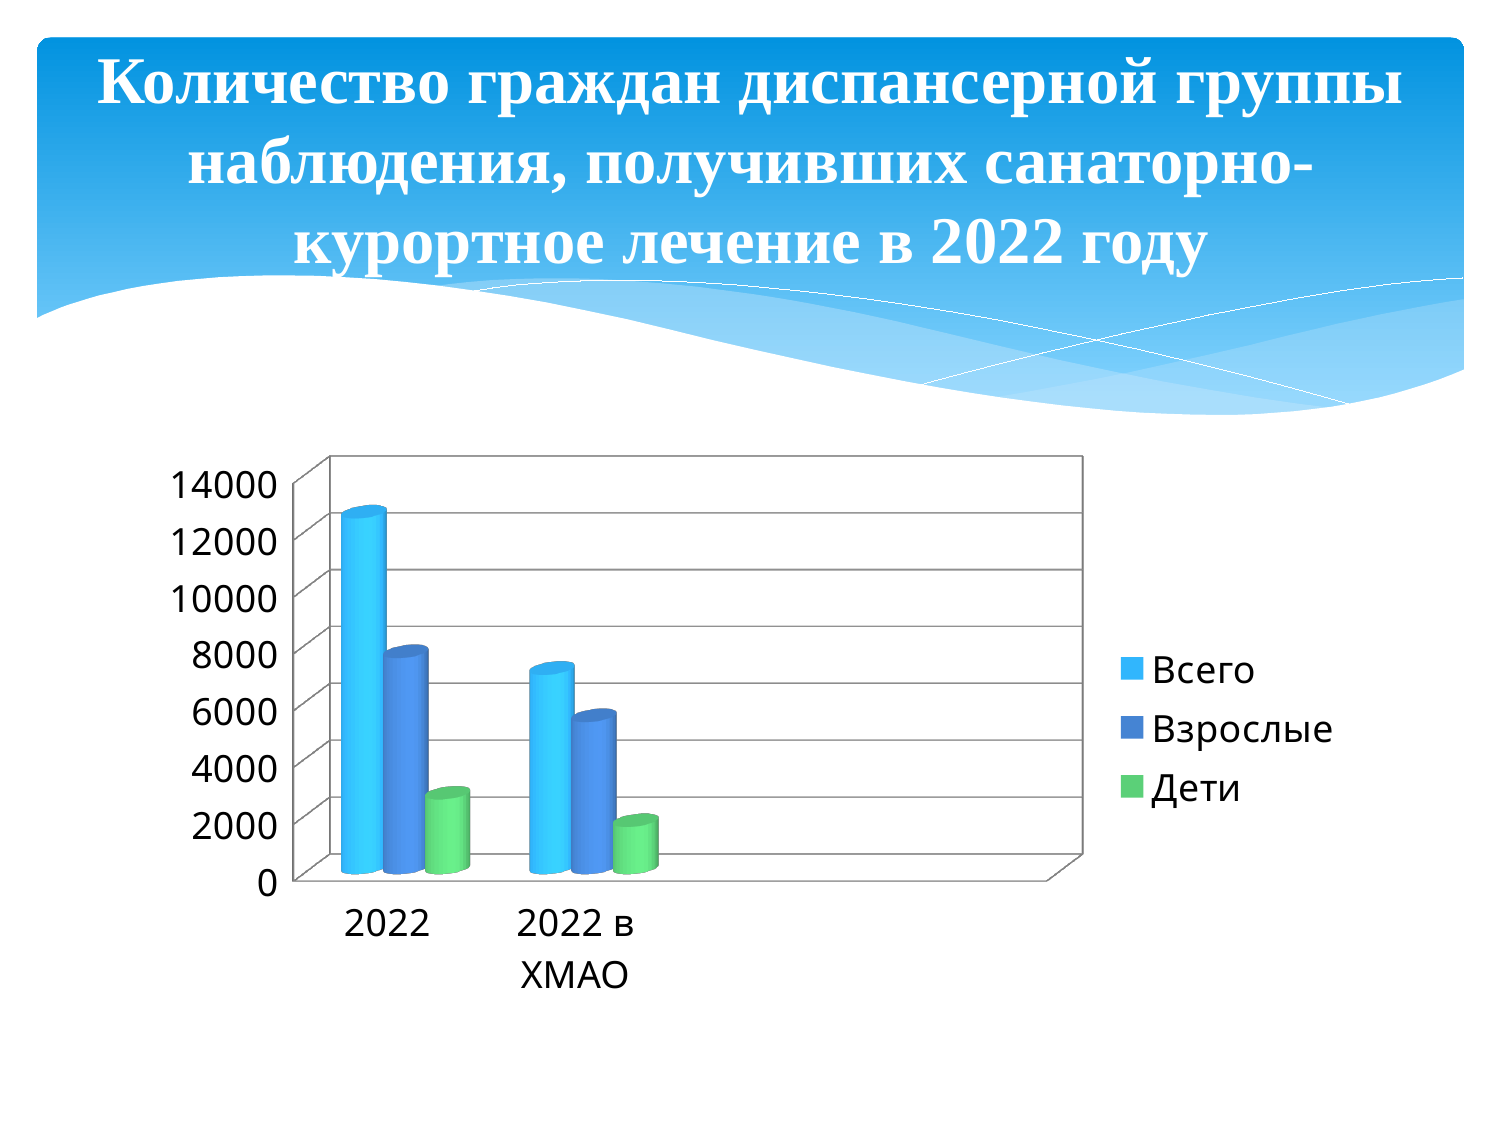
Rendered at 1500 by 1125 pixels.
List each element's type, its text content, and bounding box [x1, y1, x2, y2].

chart [143, 444, 1360, 1011]
title Количество граждан диспансерной группы наблюдения, получивших санаторно-курортное лечение в 2022 году [76, 54, 1427, 261]
